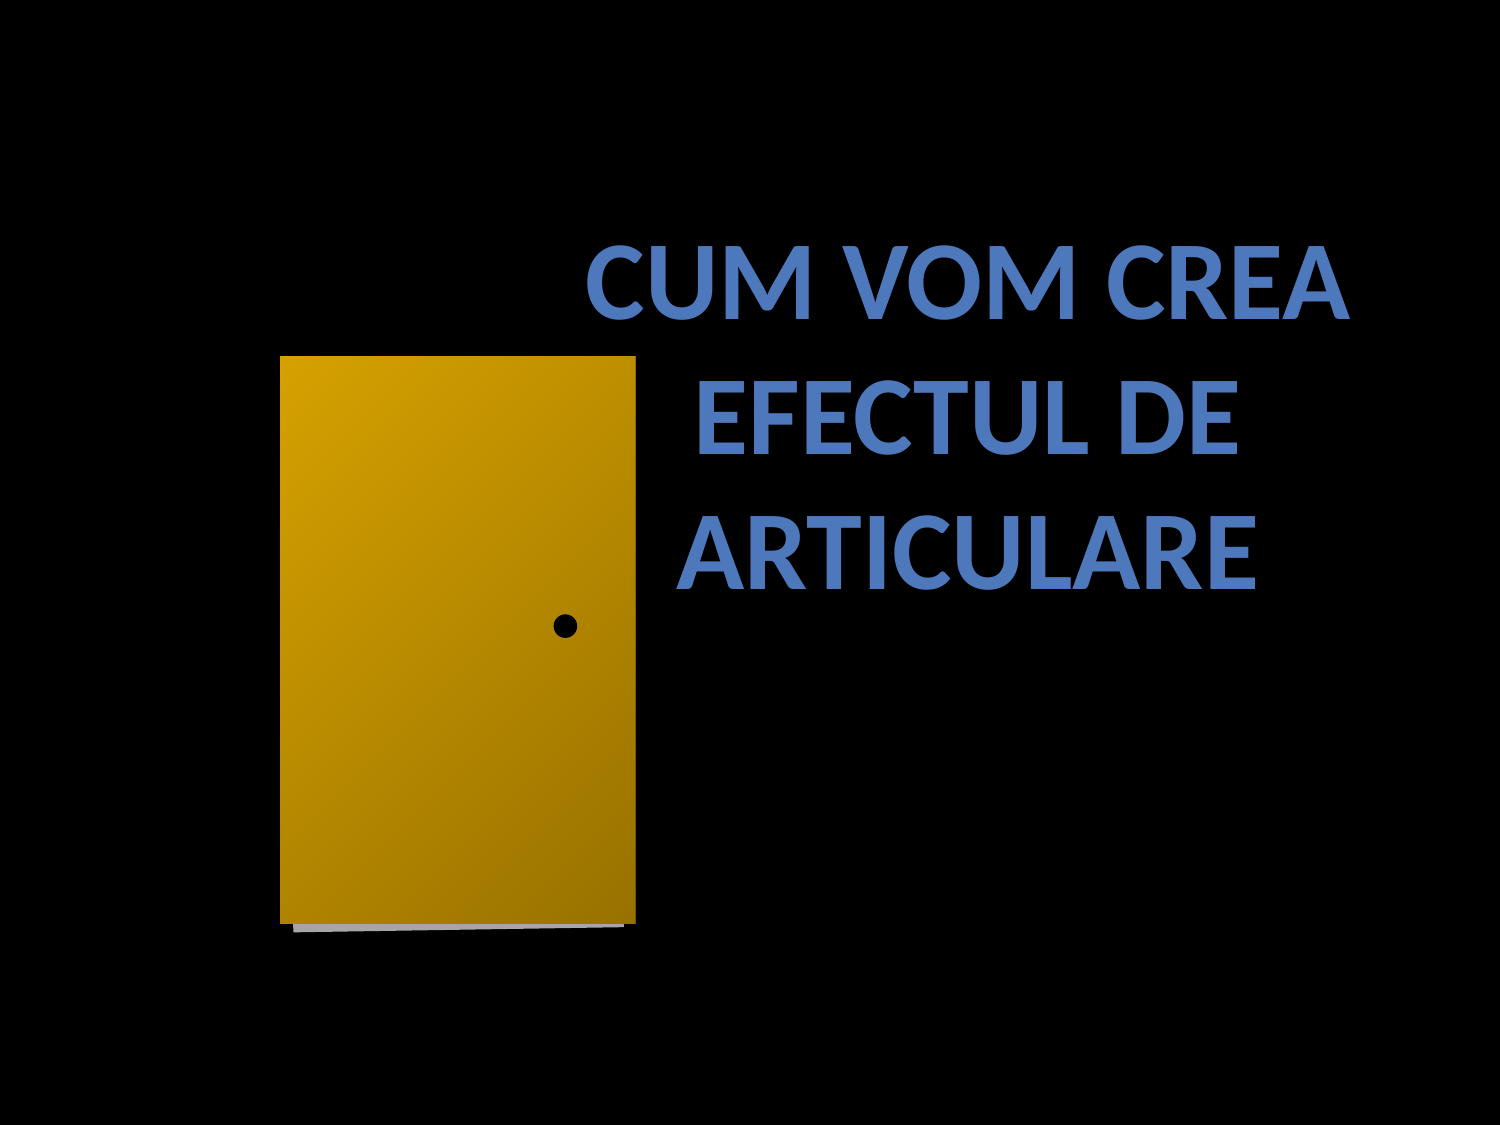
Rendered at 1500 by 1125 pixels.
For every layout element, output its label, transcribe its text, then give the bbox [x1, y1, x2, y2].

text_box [0, 356, 636, 924]
text_box Cum vom crea Efectul de articulare [570, 199, 1366, 620]
